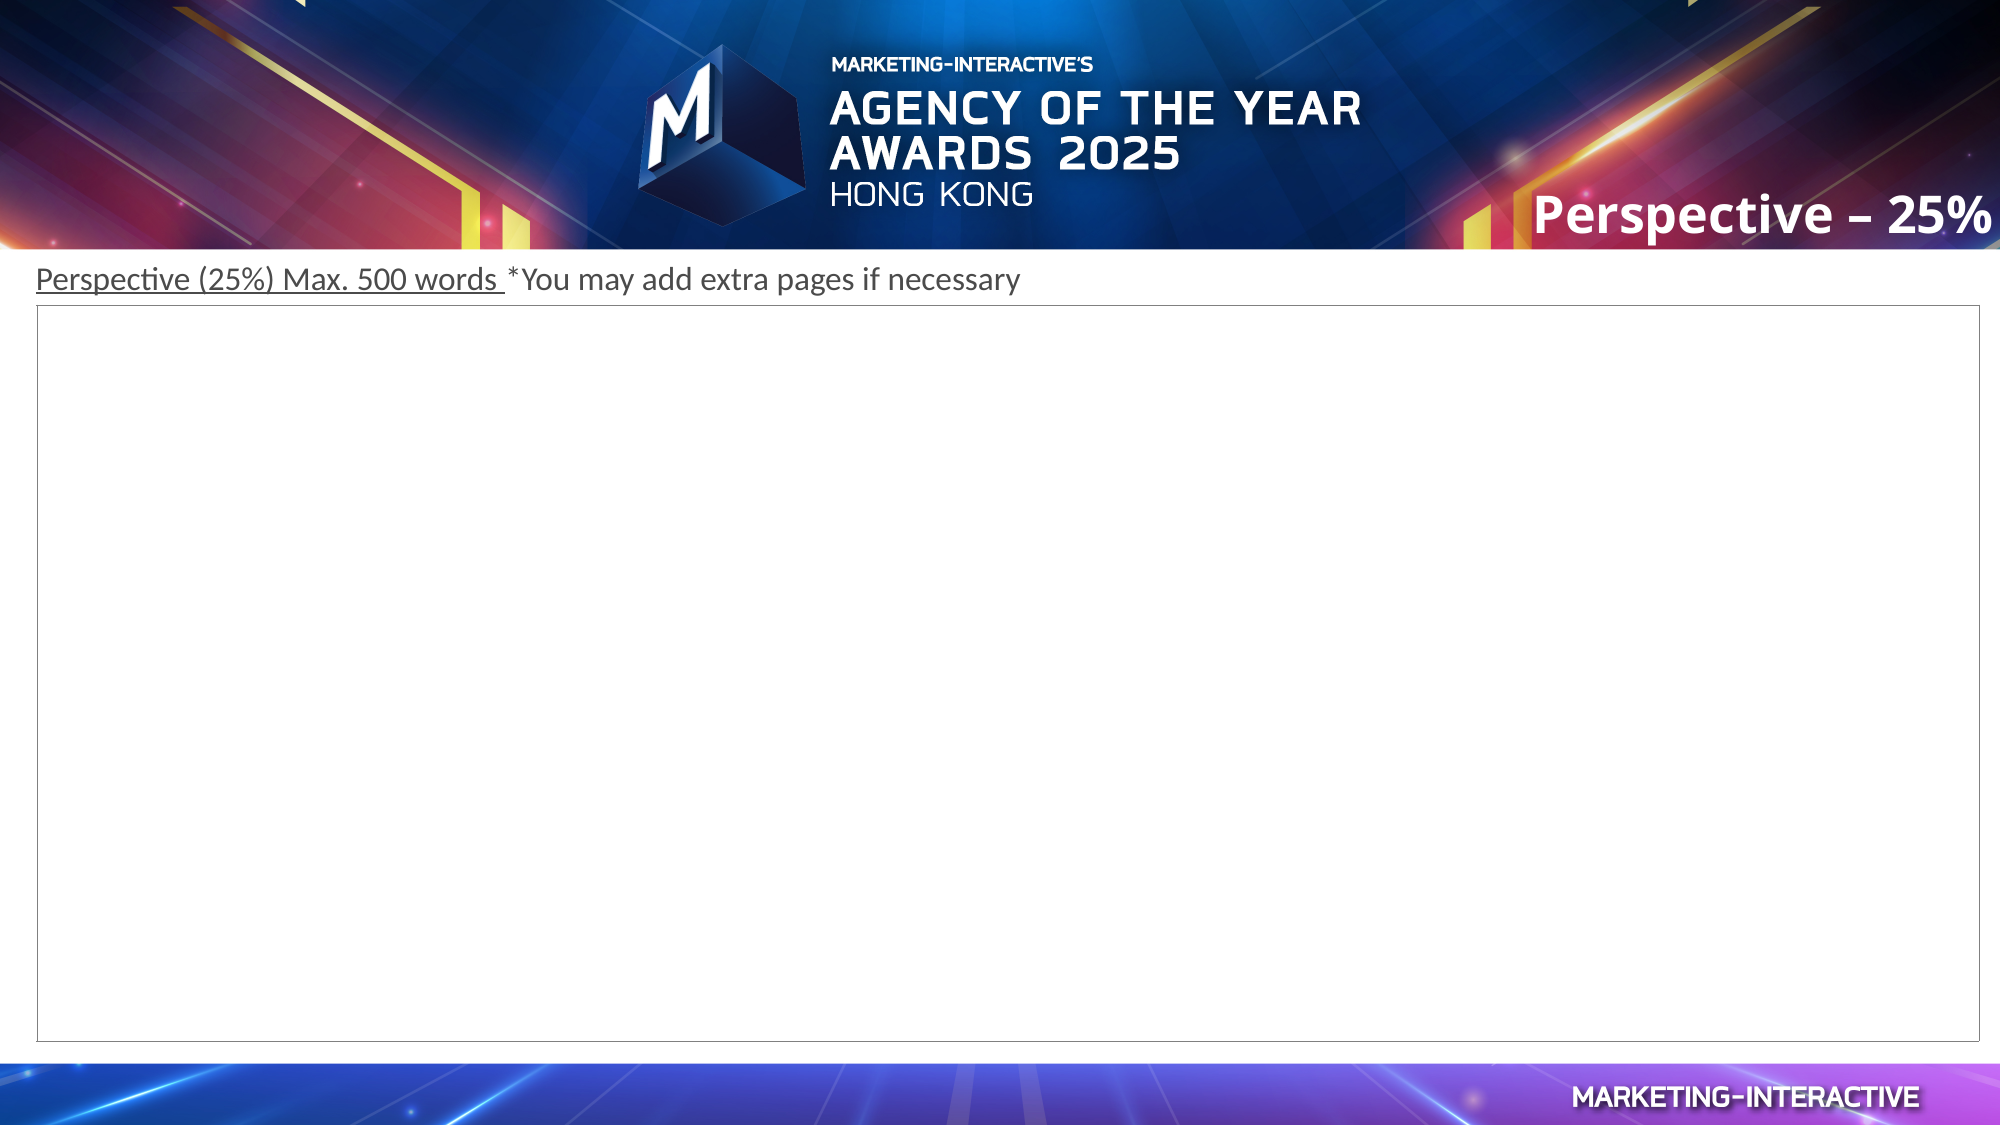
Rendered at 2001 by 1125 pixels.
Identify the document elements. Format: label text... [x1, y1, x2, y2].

text_box Perspective (25%) Max. 500 words *You may add extra pages if necessary [21, 249, 1159, 304]
table_header [38, 306, 1979, 1041]
text_box Perspective – 25% [1517, 173, 2000, 252]
picture [0, 0, 2000, 1125]
